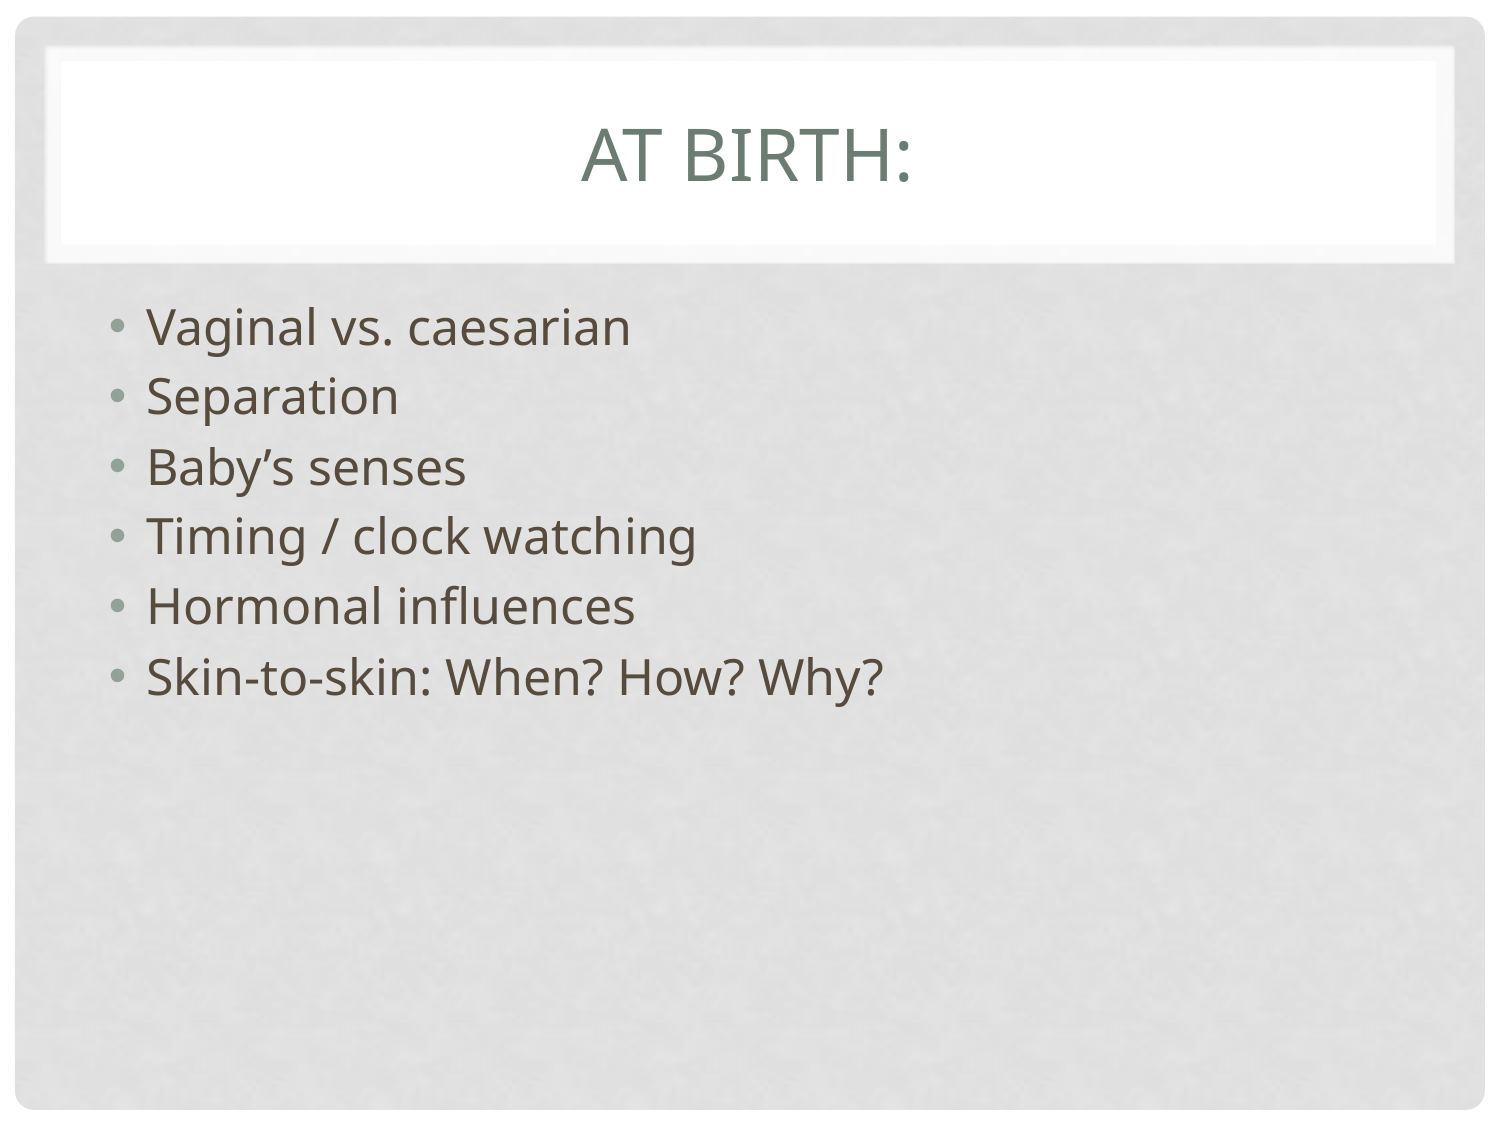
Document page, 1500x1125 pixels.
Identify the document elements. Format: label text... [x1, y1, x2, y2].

list Vaginal vs. caesarian Separation Baby’s senses Timing / clock watching Hormonal influences Skin-to-skin: When? How? Why? [75, 287, 1425, 1005]
title At birth: [69, 66, 1425, 238]
